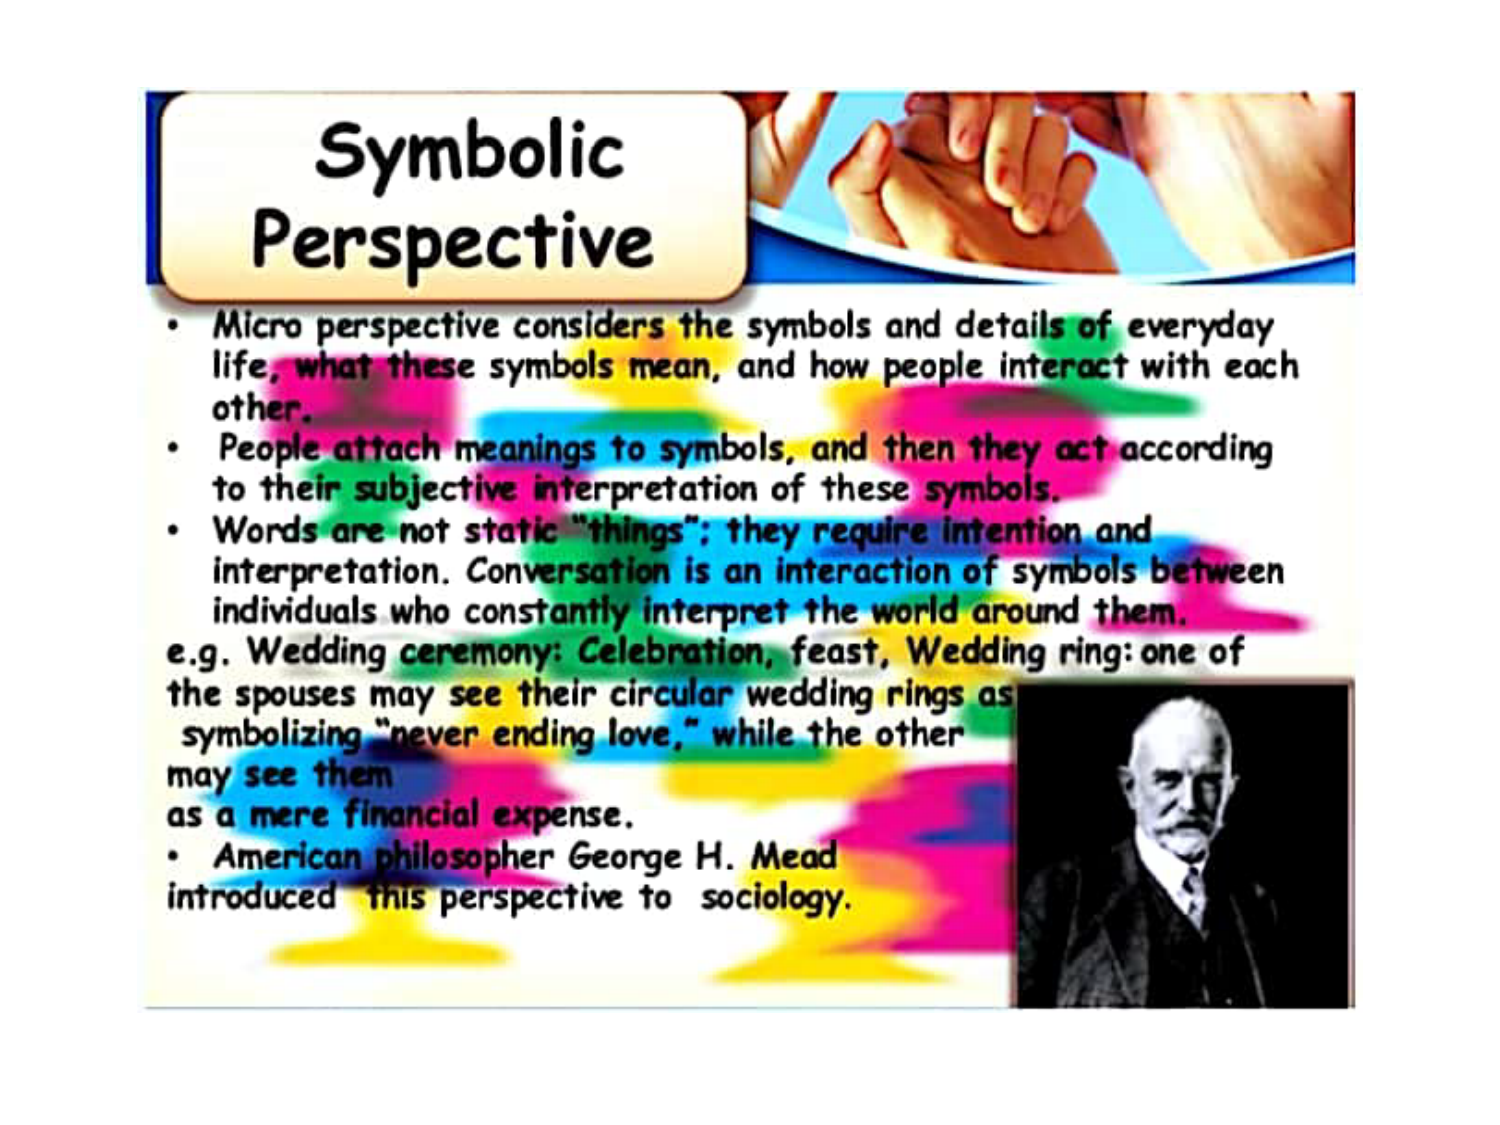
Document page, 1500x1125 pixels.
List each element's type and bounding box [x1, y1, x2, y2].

picture [137, 87, 1363, 1013]
